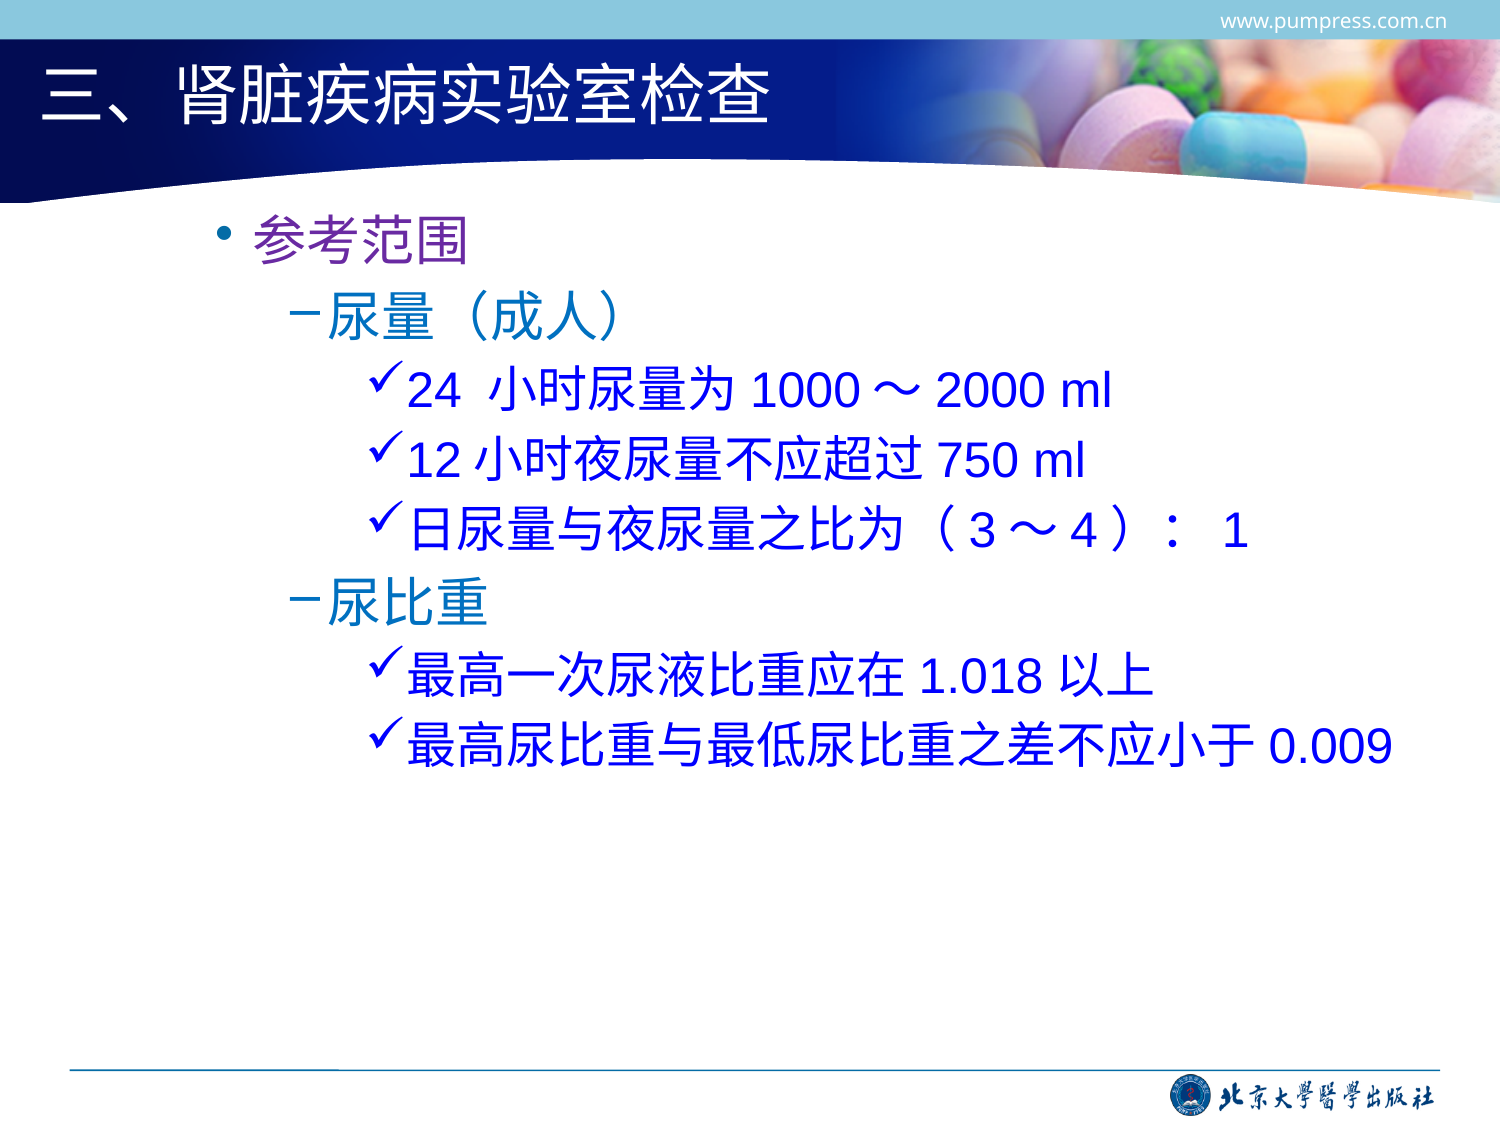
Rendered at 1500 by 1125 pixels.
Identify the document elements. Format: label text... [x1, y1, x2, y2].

title 三、肾脏疾病实验室检查 [23, 46, 1349, 140]
slide_number www.pumpress.com.cn [1024, 0, 1463, 38]
picture [1170, 1074, 1436, 1118]
picture [0, 40, 1500, 203]
list 参考范围 尿量（成人） 24 小时尿量为1000～2000 ml 12小时夜尿量不应超过750 ml 日尿量与夜尿量之比为（3～4）：1 尿比重 最高一次尿液比重应在1.018以上 最高尿比重与最低尿比重之差不应小于0.009 [49, 198, 1463, 1026]
